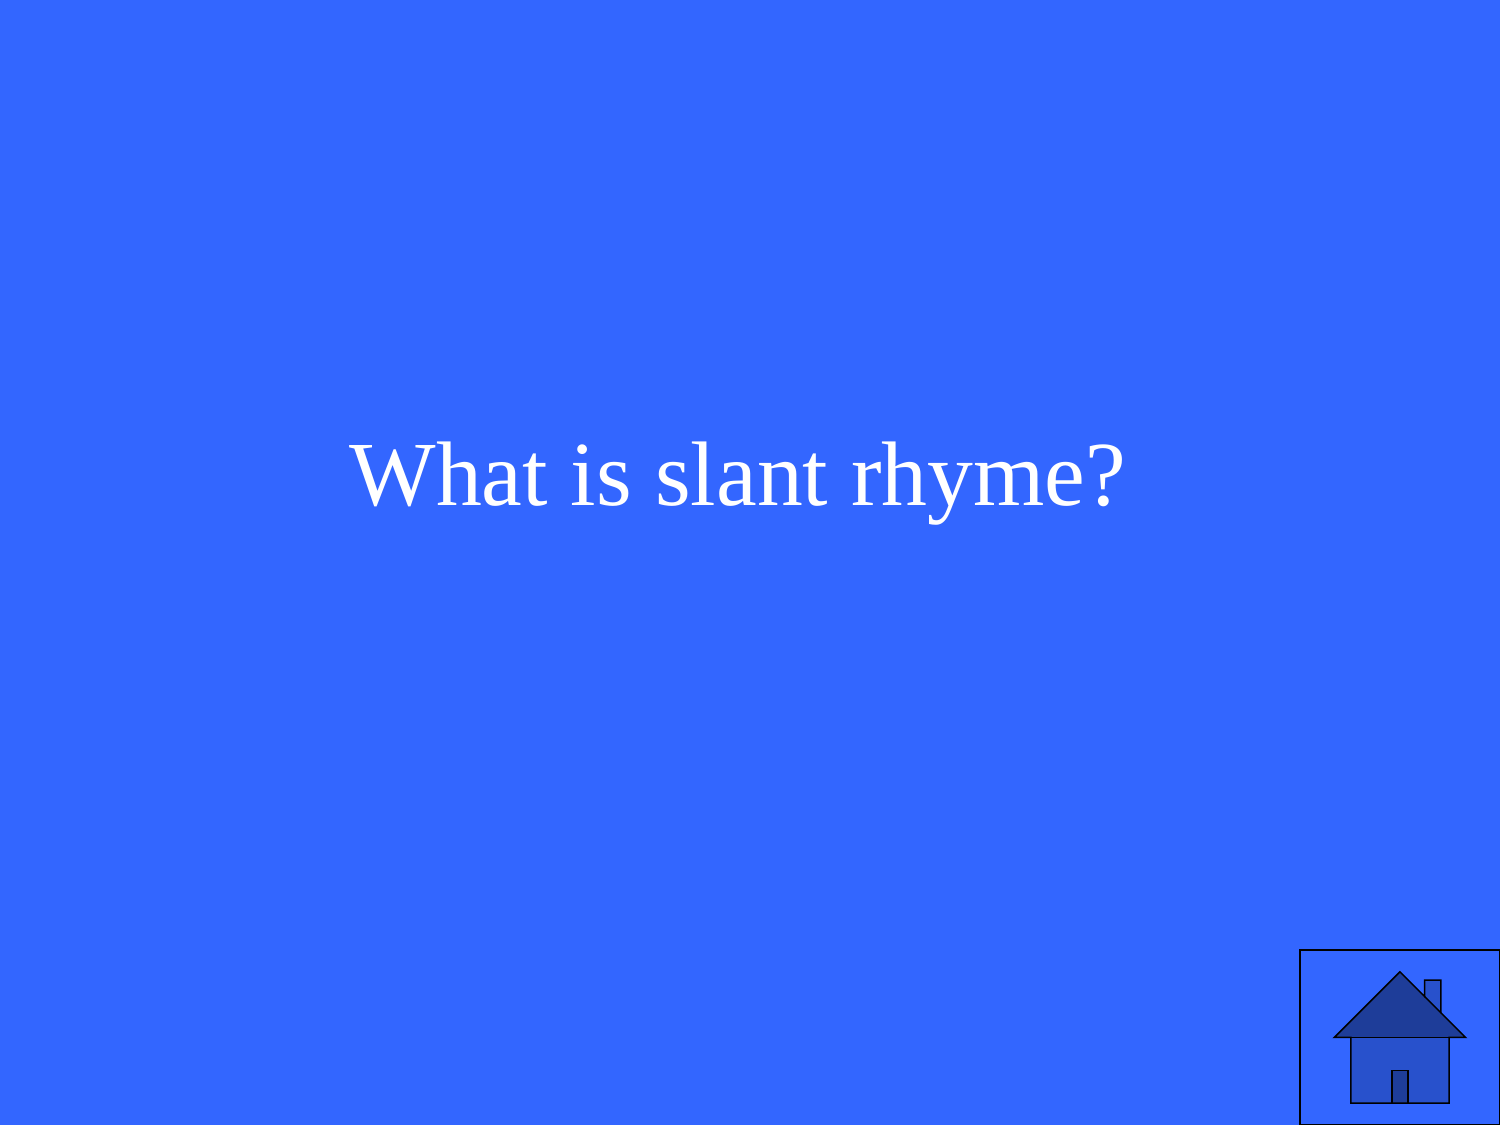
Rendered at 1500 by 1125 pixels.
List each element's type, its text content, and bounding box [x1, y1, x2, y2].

text_box [1299, 950, 1500, 1125]
title What is slant rhyme? [112, 374, 1388, 563]
